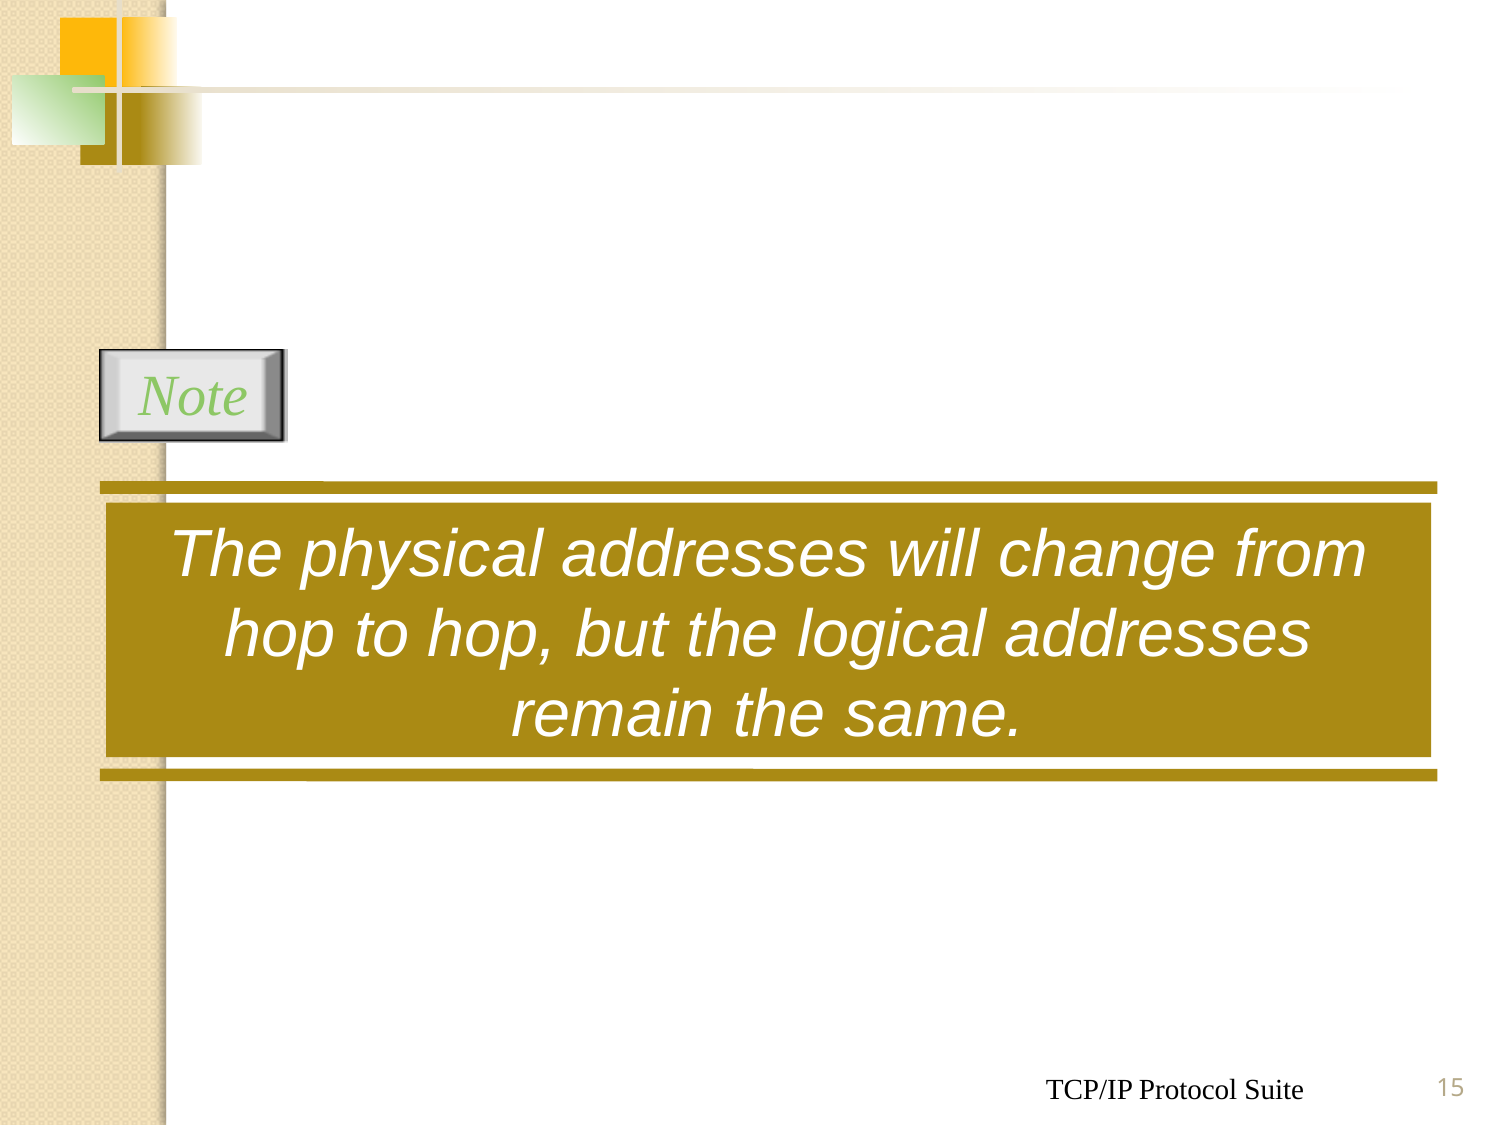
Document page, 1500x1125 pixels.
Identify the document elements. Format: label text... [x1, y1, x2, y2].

text_box [122, 17, 177, 86]
text_box [12, 75, 105, 145]
text_box [141, 93, 202, 165]
footer TCP/IP Protocol Suite [937, 1034, 1413, 1113]
text_box [116, 93, 122, 173]
text_box [80, 93, 116, 165]
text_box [99, 349, 288, 444]
text_box [116, 0, 122, 87]
text_box [122, 93, 141, 165]
text_box [60, 17, 116, 86]
slide_number 15 [1413, 1034, 1488, 1113]
text_box The physical addresses will change from hop to hop, but the logical addresses remain the same. [106, 502, 1432, 758]
text_box [72, 87, 1423, 93]
